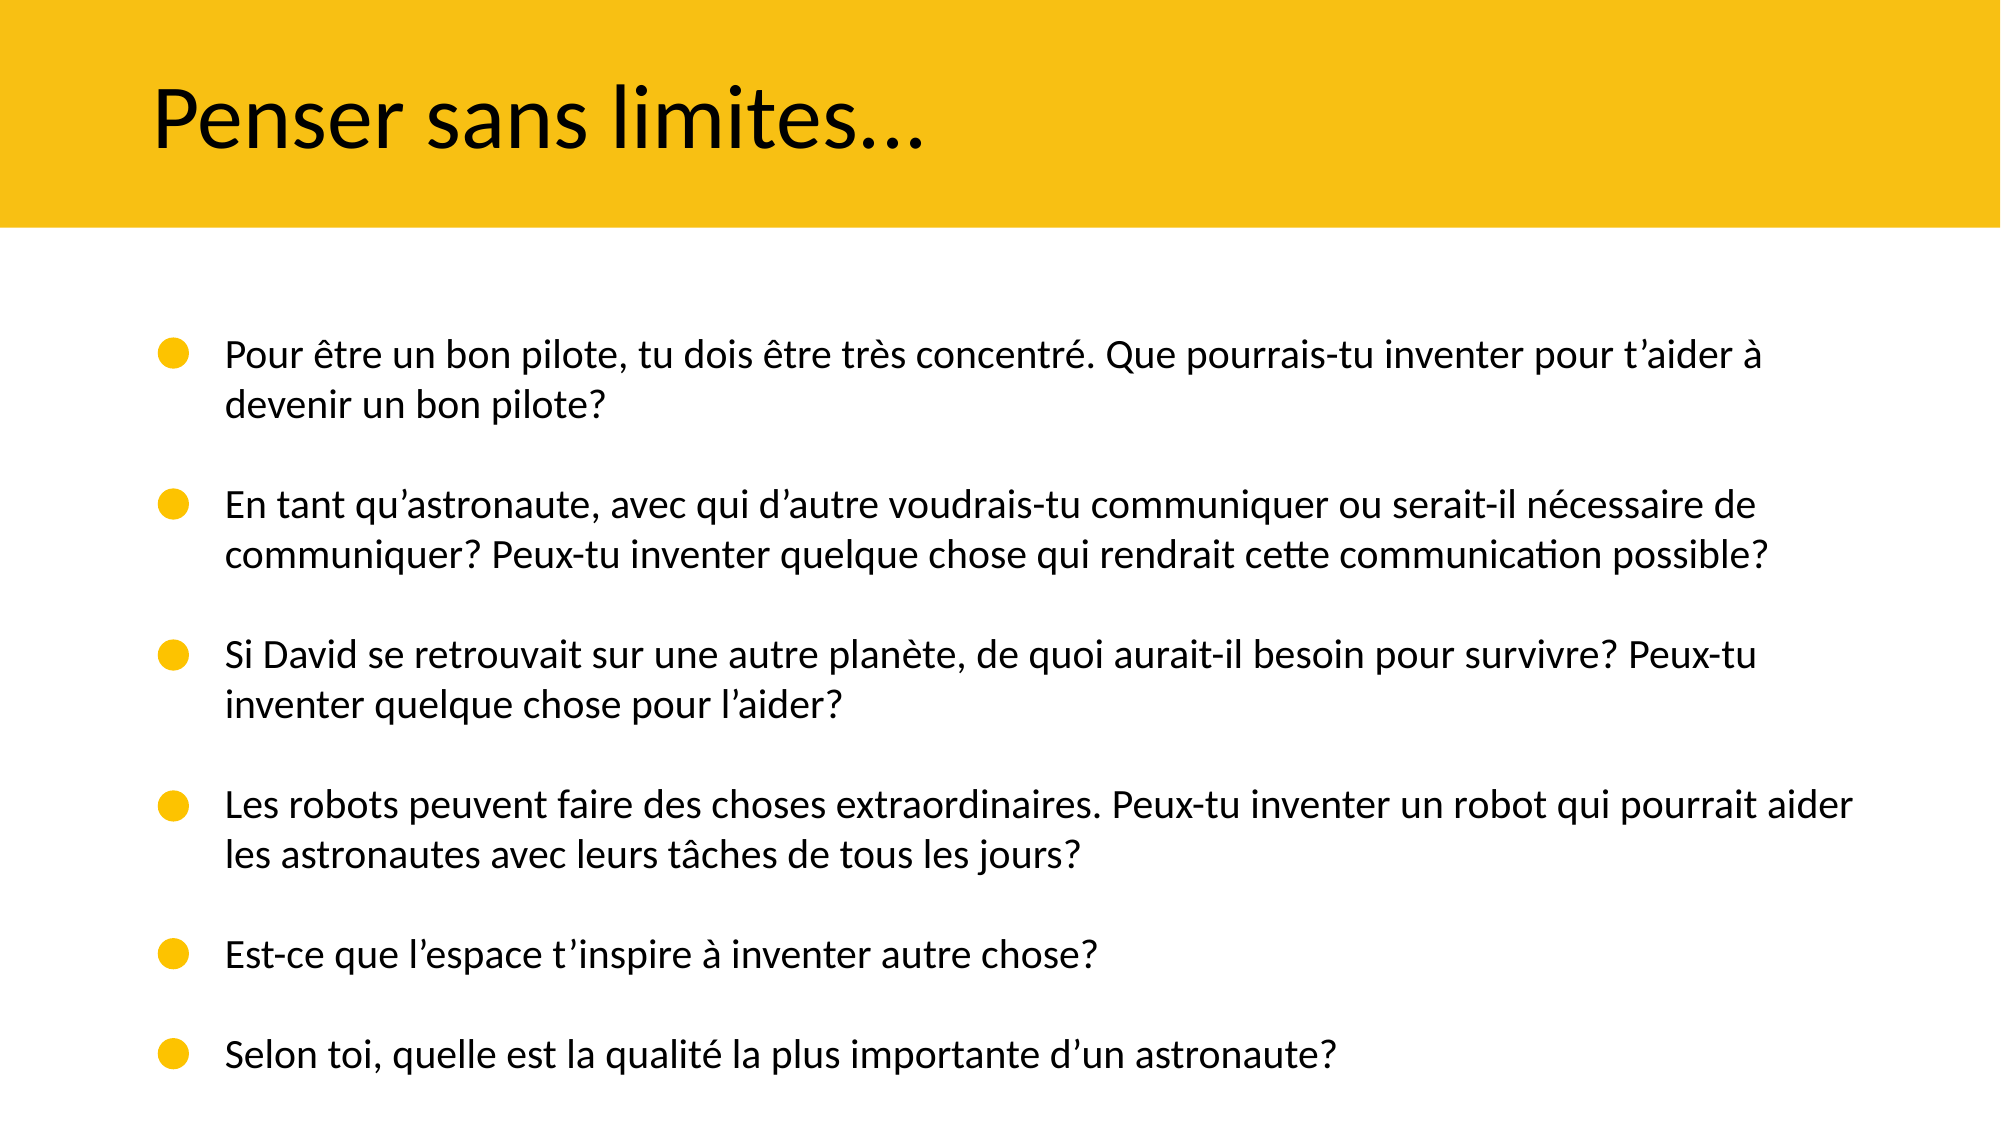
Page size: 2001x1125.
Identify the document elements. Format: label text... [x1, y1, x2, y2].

text_box [157, 1038, 189, 1070]
text_box [157, 790, 189, 822]
title Penser sans limites... [137, 42, 1863, 196]
text_box [157, 938, 189, 970]
text_box [157, 639, 189, 671]
list Pour être un bon pilote, tu dois être très concentré. Que pourrais-tu inventer pour t’aider à devenir un bon pilote? En tant qu’astronaute, avec qui d’autre voudrais-tu communiquer ou serait-il nécessaire de communiquer? Peux-tu inventer quelque chose qui rendrait cette communication possible? Si David se retrouvait sur une autre planète, de quoi aurait-il besoin pour survivre? Peux-tu inventer quelque chose pour l’aider? Les robots peuvent faire des choses extraordinaires. Peux-tu inventer un robot qui pourrait aider les astronautes avec leurs tâches de tous les jours? Est-ce que l’espace t’inspire à inventer autre chose? Selon toi, quelle est la qualité la plus importante d’un astronaute? [209, 261, 1907, 988]
text_box [157, 337, 189, 369]
text_box [157, 488, 189, 520]
